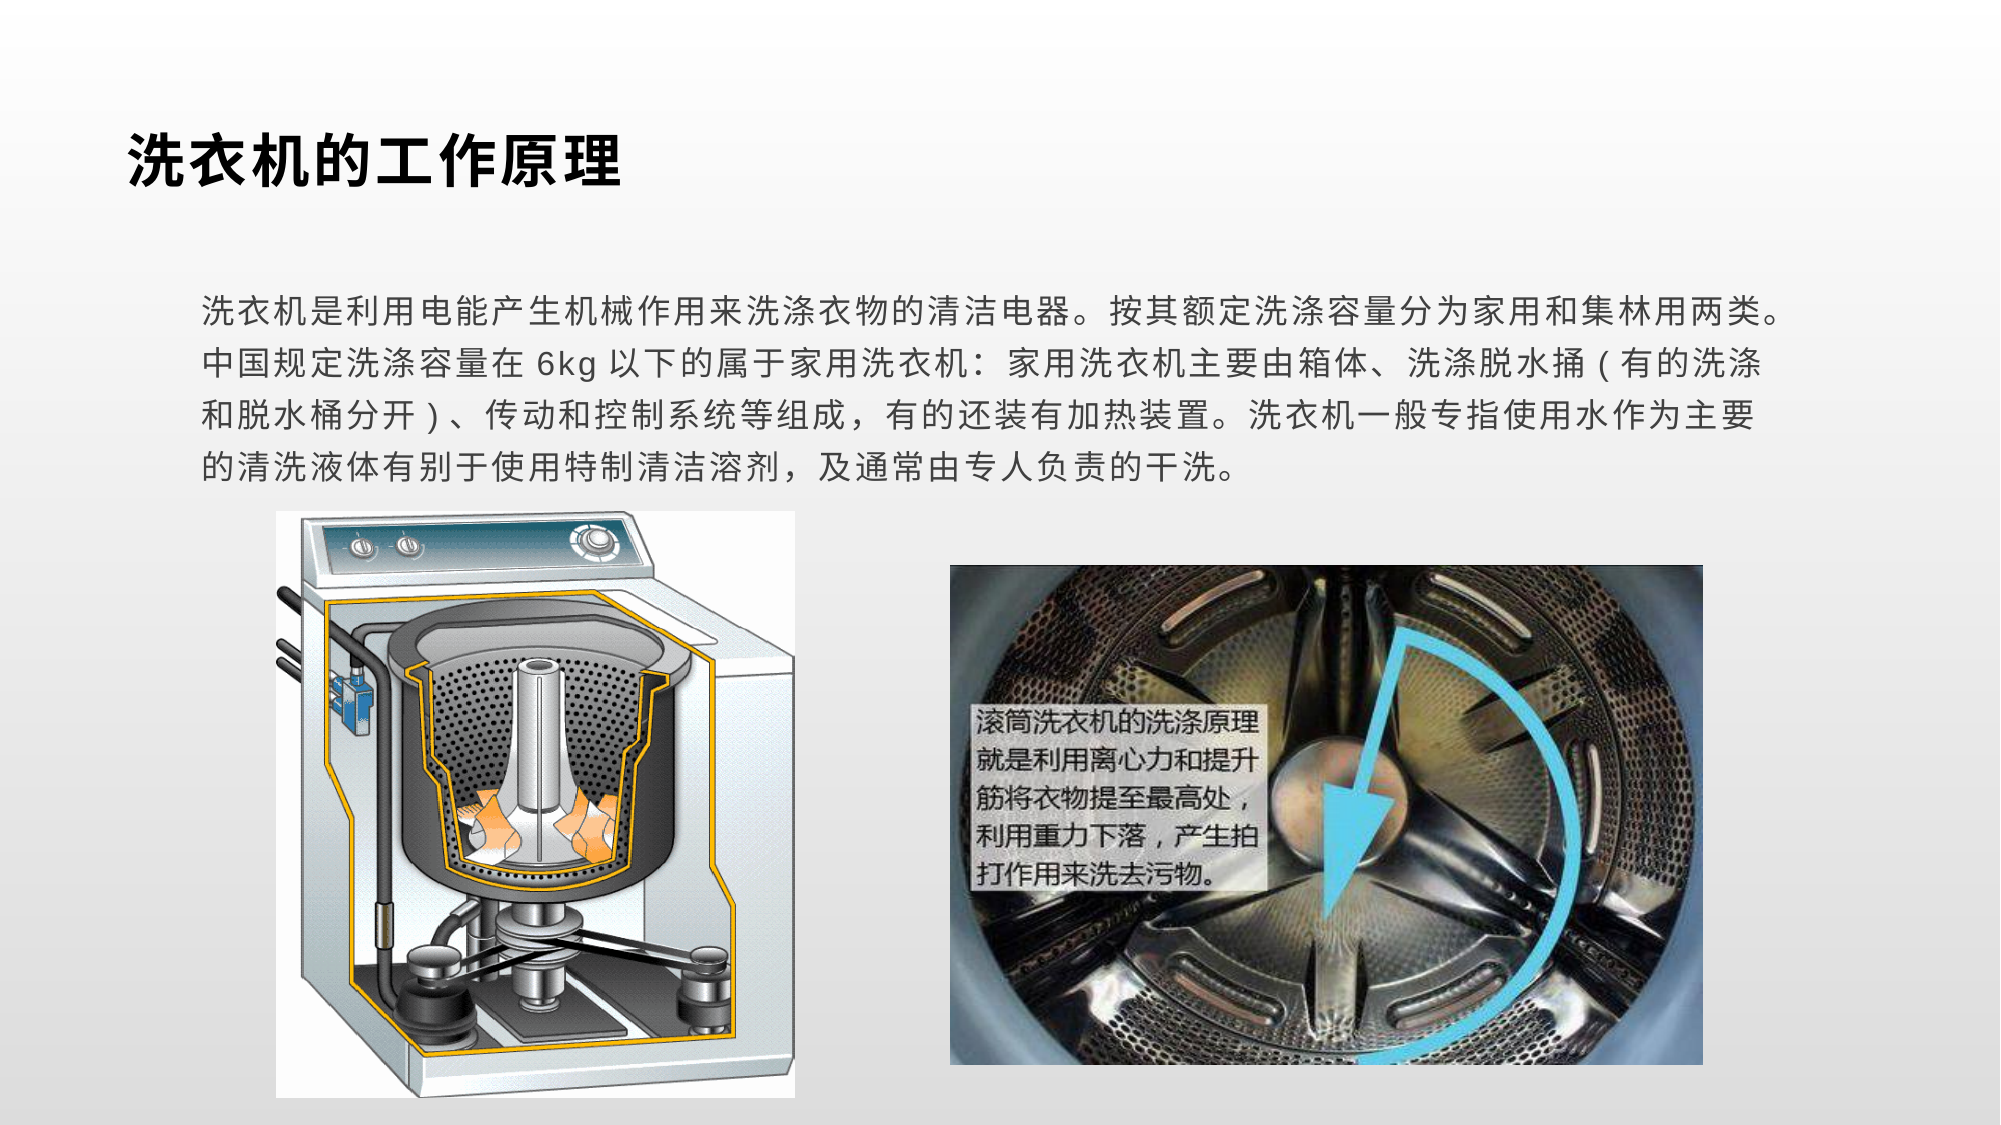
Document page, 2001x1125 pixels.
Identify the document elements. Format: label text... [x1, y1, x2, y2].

title 洗衣机的工作原理 [109, 70, 1891, 248]
list 洗衣机是利用电能产生机械作用来洗涤衣物的清洁电器。按其额定洗涤容量分为家用和集林用两类。中国规定洗涤容量在6kg以下的属于家用洗衣机：家用洗衣机主要由箱体、洗涤脱水捅(有的洗涤和脱水桶分开)、传动和控制系统等组成，有的还装有加热装置。洗衣机一般专指使用水作为主要的清洗液体有别于使用特制清洁溶剂，及通常由专人负责的干洗。 [184, 278, 1808, 1109]
picture [949, 565, 1703, 1065]
picture [276, 511, 795, 1098]
